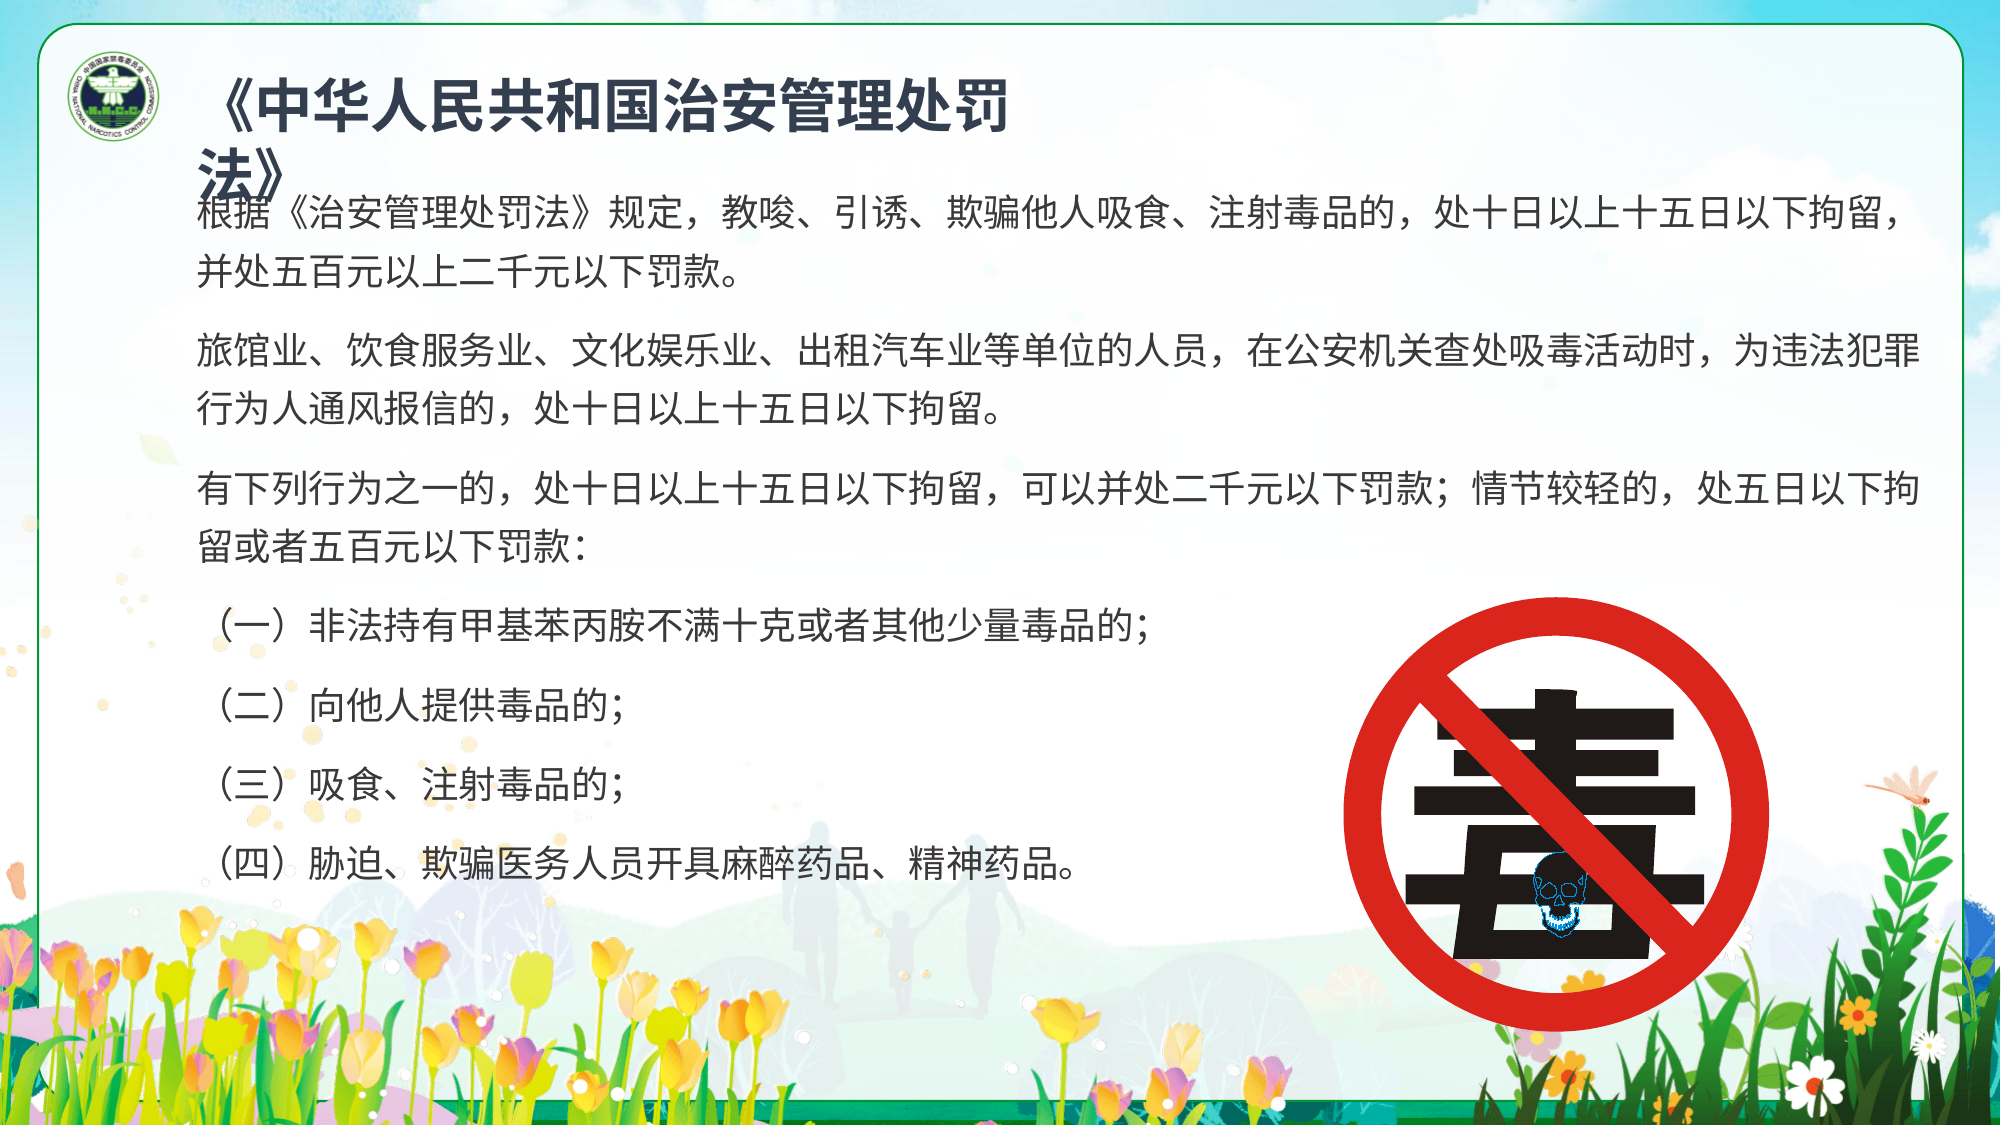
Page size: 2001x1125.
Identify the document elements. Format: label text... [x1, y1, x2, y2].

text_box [1405, 689, 1705, 959]
text_box 根据《治安管理处罚法》规定，教唆、引诱、欺骗他人吸食、注射毒品的，处十日以上十五日以下拘留，并处五百元以上二千元以下罚款。 旅馆业、饮食服务业、文化娱乐业、出租汽车业等单位的人员，在公安机关查处吸毒活动时，为违法犯罪行为人通风报信的，处十日以上十五日以下拘留。 有下列行为之一的，处十日以上十五日以下拘留，可以并处二千元以下罚款；情节较轻的，处五日以下拘留或者五百元以下罚款： （一）非法持有甲基苯丙胺不满十克或者其他少量毒品的； （二）向他人提供毒品的； （三）吸食、注射毒品的； （四）胁迫、欺骗医务人员开具麻醉药品、精神药品。 [181, 168, 1960, 628]
picture [0, 0, 2001, 1125]
text_box [1343, 597, 1770, 1032]
text_box 《中华人民共和国治安管理处罚法》 [181, 61, 1113, 148]
